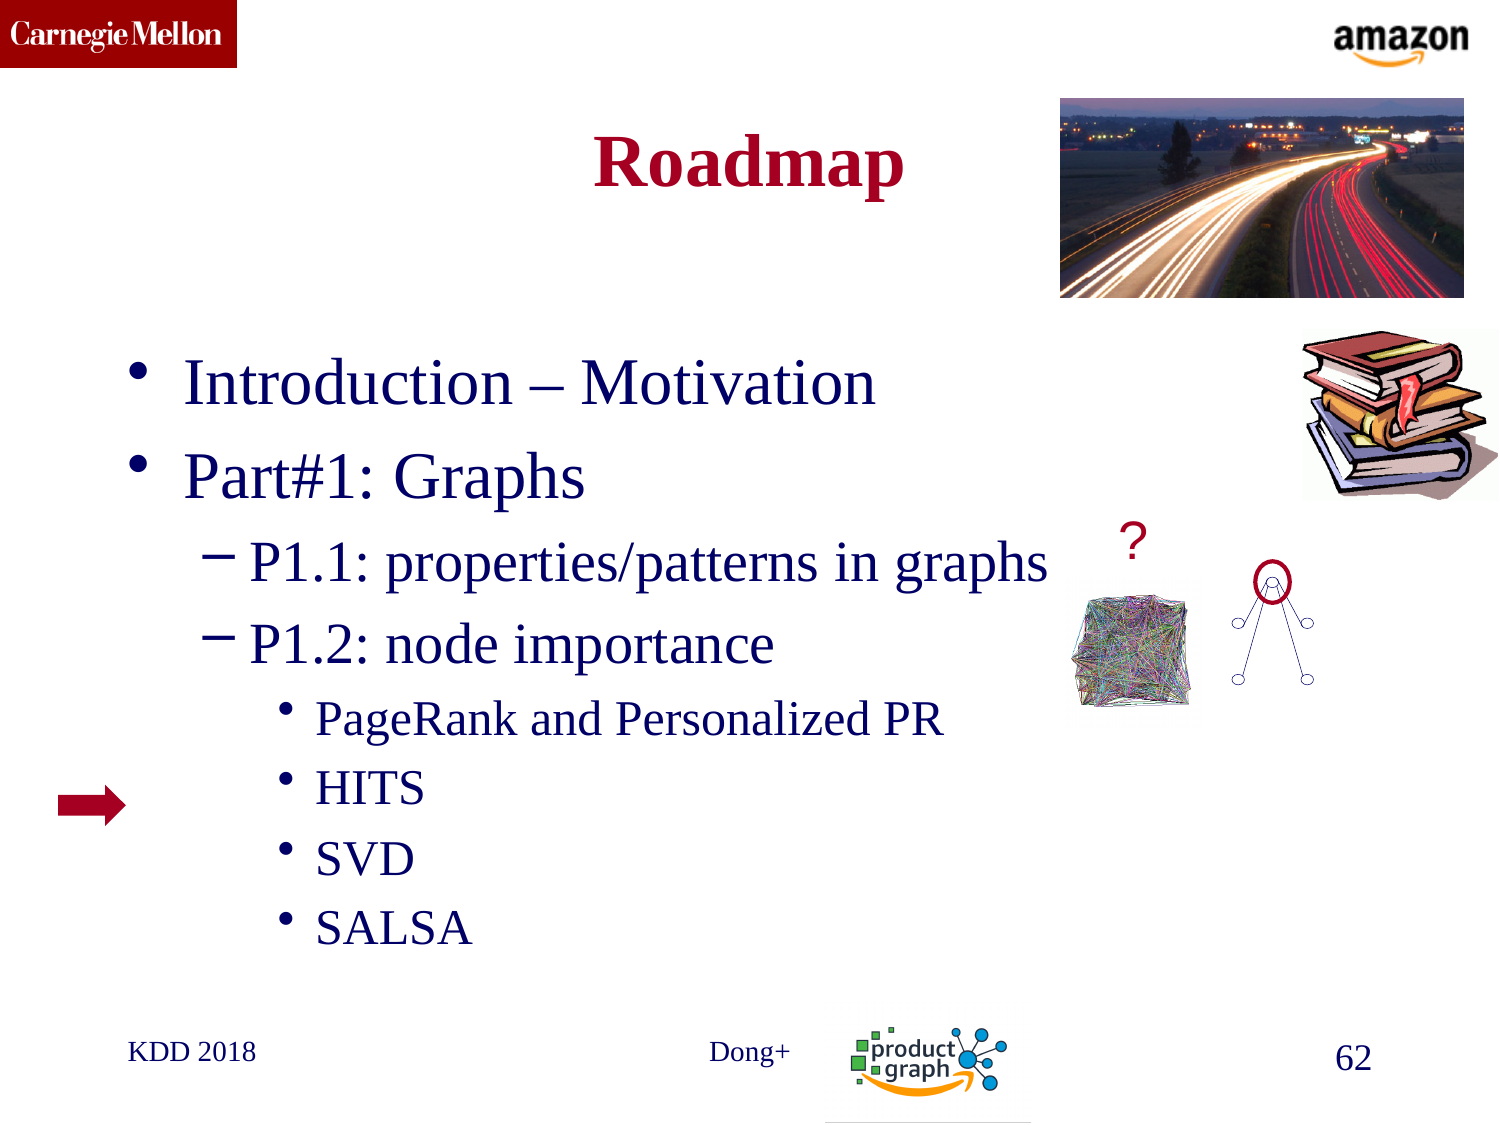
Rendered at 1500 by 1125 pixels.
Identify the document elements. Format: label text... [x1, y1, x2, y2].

picture [1063, 576, 1202, 729]
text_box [1231, 576, 1314, 686]
footer Dong+ [512, 1024, 988, 1101]
text_box [58, 784, 126, 827]
text_box ? [1103, 497, 1164, 574]
picture [1302, 329, 1499, 501]
list Introduction – Motivation Part#1: Graphs P1.1: properties/patterns in graphs P1.2: node importance PageRank and Personalized PR HITS SVD SALSA [112, 237, 1388, 1001]
picture [1060, 98, 1464, 299]
title Roadmap [112, 99, 1058, 213]
picture [0, 0, 237, 68]
text_box [1256, 561, 1289, 575]
slide_number KDD 2018 [112, 1024, 426, 1101]
picture [1322, 4, 1484, 88]
slide_number 62 [1074, 1024, 1388, 1101]
